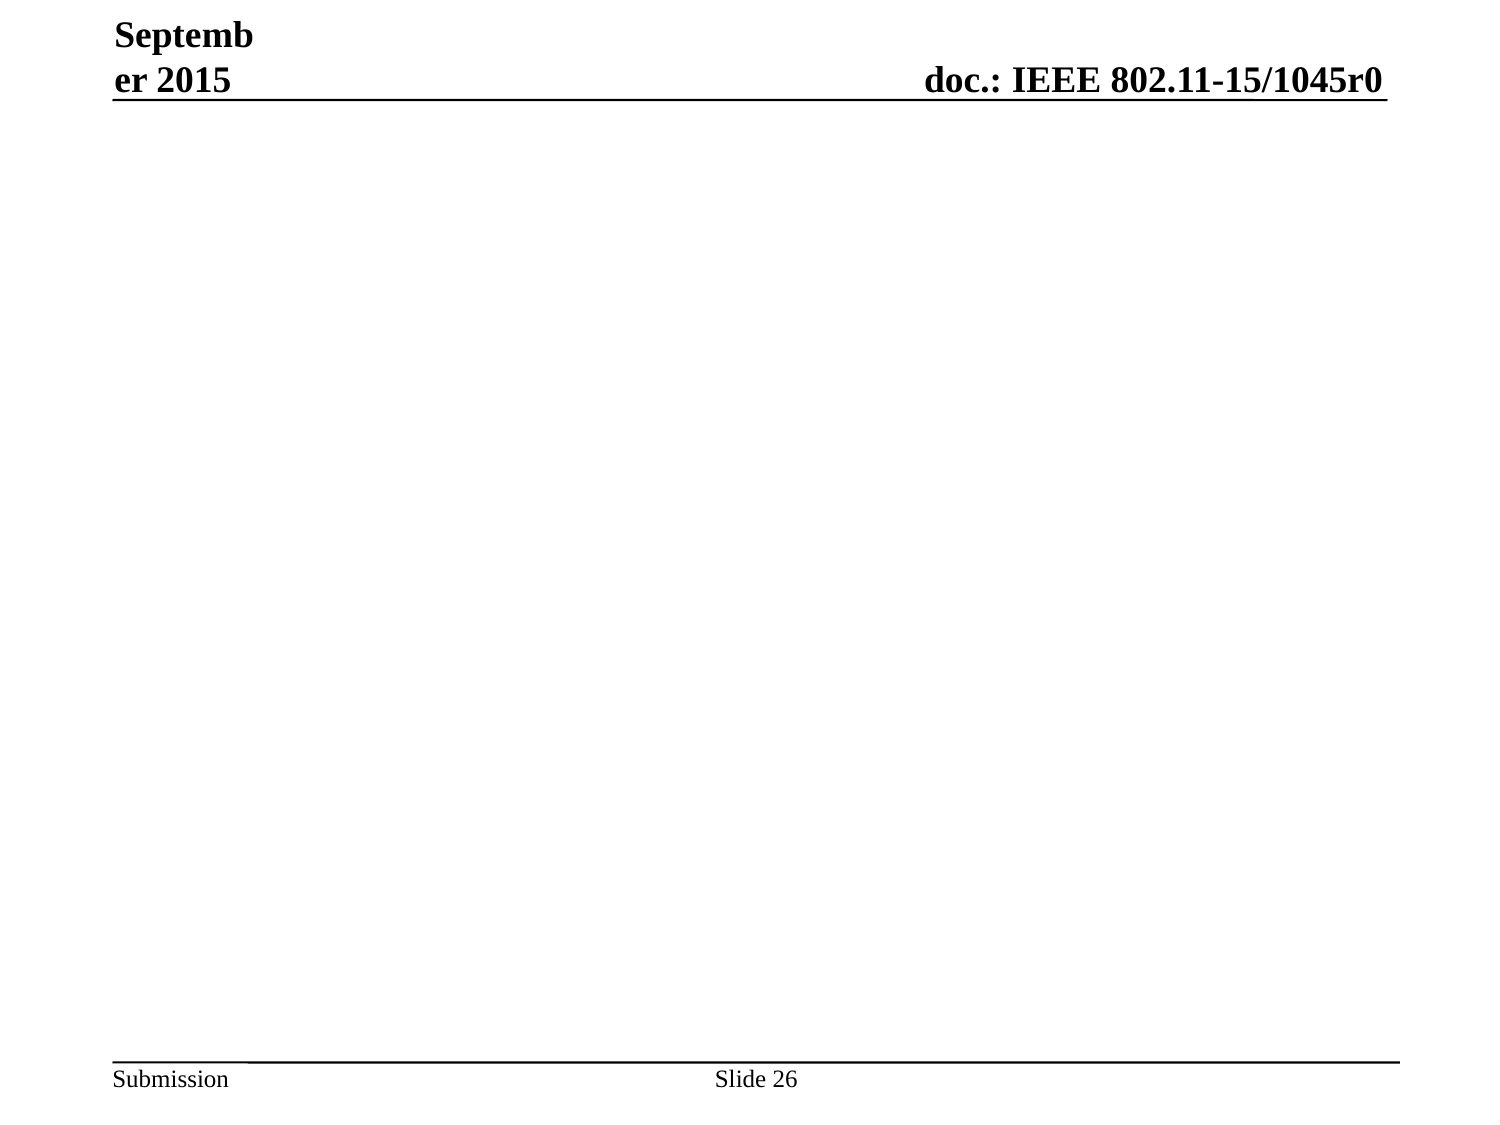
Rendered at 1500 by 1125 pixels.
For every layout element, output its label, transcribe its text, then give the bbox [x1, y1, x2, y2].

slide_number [114, 54, 270, 101]
slide_number Slide 26 [712, 1061, 800, 1093]
